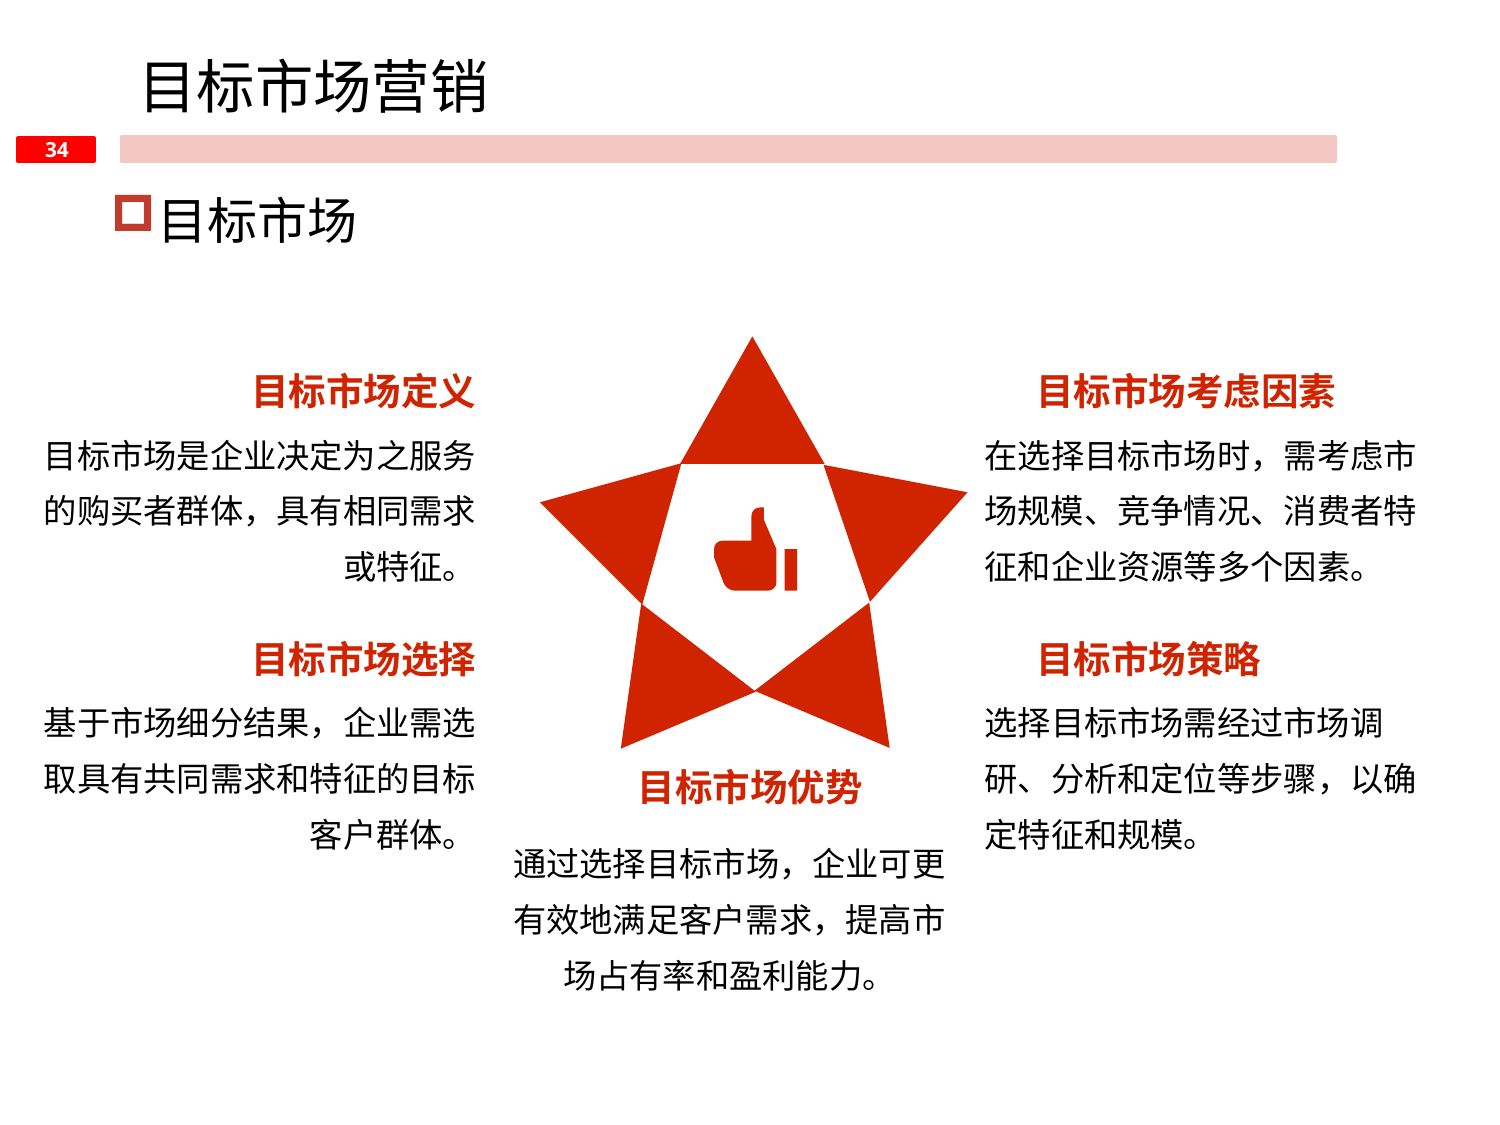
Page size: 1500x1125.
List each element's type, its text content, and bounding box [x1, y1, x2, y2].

text_box [680, 336, 825, 464]
text_box [714, 507, 777, 591]
text_box [540, 463, 682, 604]
text_box 目标市场策略 [1022, 617, 1444, 688]
text_box 在选择目标市场时，需考虑市场规模、竞争情况、消费者特征和企业资源等多个因素。 [970, 411, 1444, 549]
text_box 目标市场营销 [123, 42, 958, 128]
text_box 通过选择目标市场，企业可更有效地满足客户需求，提高市场占有率和盈利能力。 [491, 820, 968, 958]
text_box 目标市场 [96, 181, 1081, 276]
text_box 目标市场考虑因素 [1022, 349, 1444, 421]
text_box 目标市场定义 [69, 349, 491, 411]
text_box 目标市场是企业决定为之服务的购买者群体，具有相同需求或特征。 [17, 411, 491, 549]
text_box [17, 129, 97, 189]
text_box 选择目标市场需经过市场调研、分析和定位等步骤，以确定特征和规模。 [970, 679, 1442, 817]
text_box [754, 602, 890, 748]
text_box [784, 549, 798, 591]
text_box [823, 464, 968, 602]
text_box 基于市场细分结果，企业需选取具有共同需求和特征的目标客户群体。 [17, 679, 491, 817]
text_box [620, 603, 756, 749]
text_box 目标市场优势 [538, 758, 962, 820]
text_box 目标市场选择 [69, 617, 491, 679]
